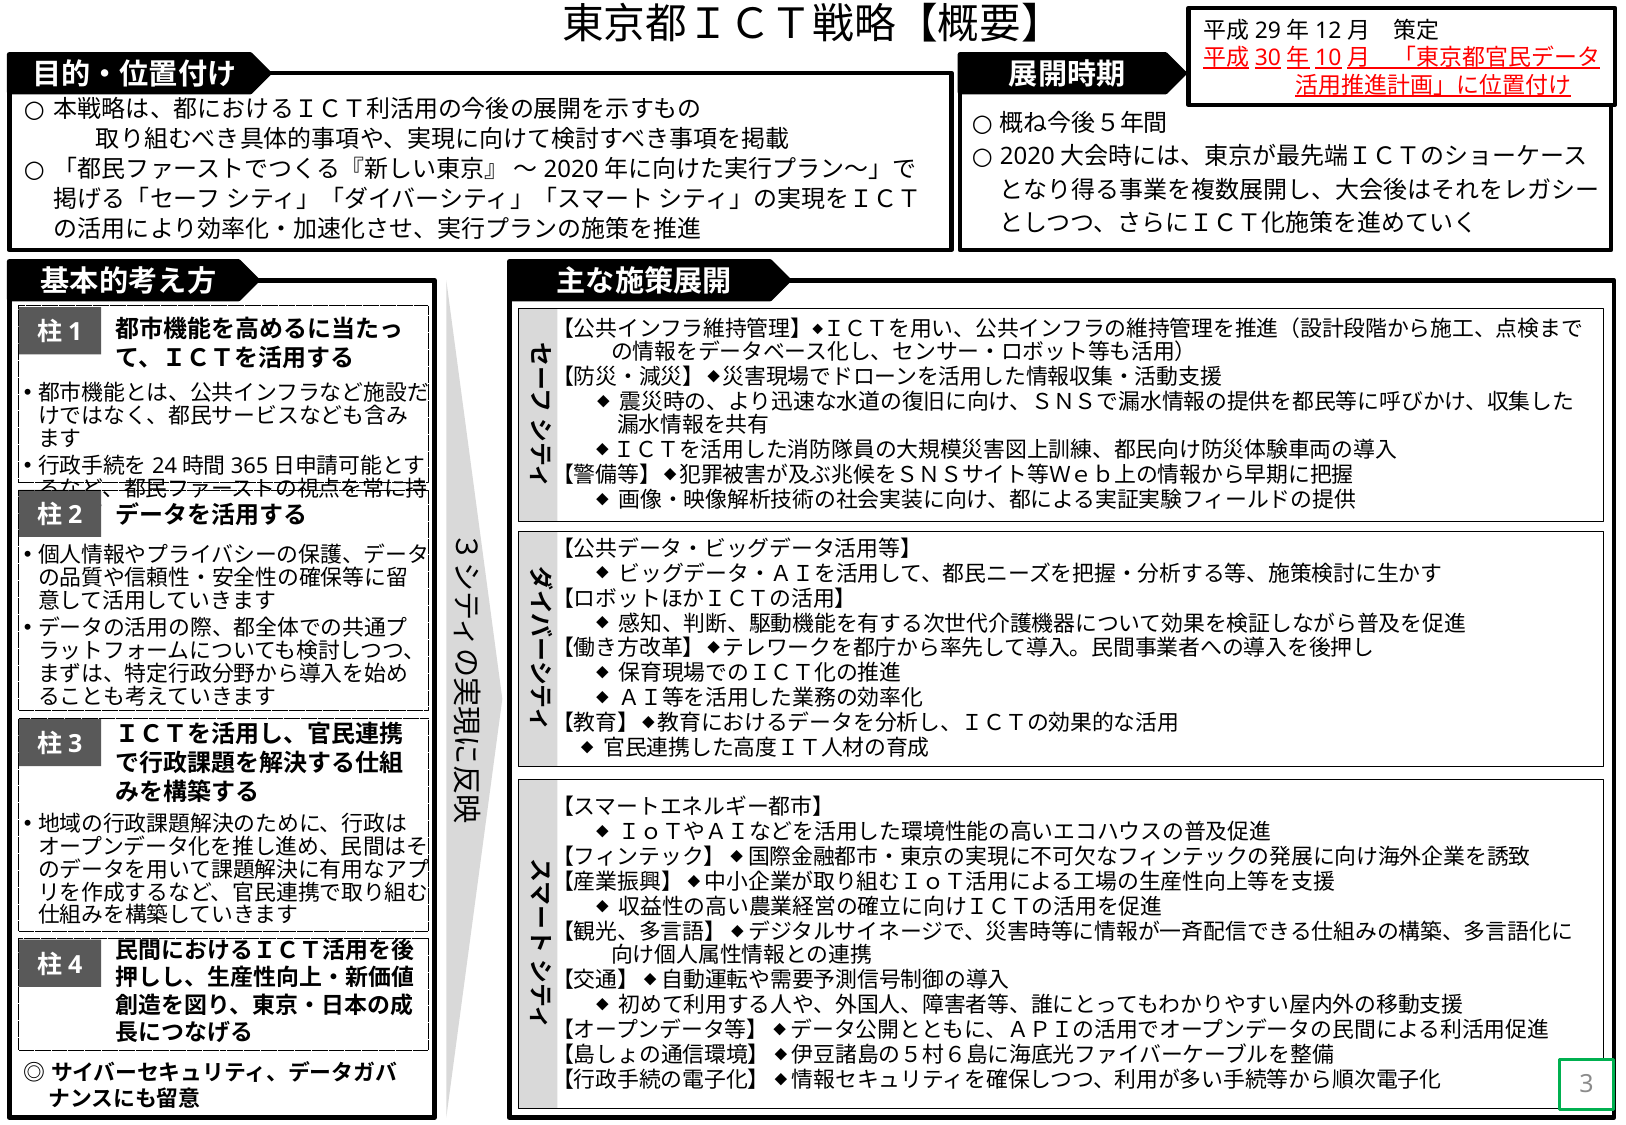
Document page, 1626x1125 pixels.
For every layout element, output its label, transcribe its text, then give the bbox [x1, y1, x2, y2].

text_box [16, 940, 430, 1052]
text_box 概ね今後５年間 2020大会時には、東京が最先端ＩＣＴのショーケースとなり得る事業を複数展開し、大会後はそれをレガシーとしつつ、さらにＩＣＴ化施策を進めていく [958, 71, 1613, 252]
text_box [8, 714, 445, 932]
text_box 目的・位置付け [7, 52, 272, 95]
text_box [516, 529, 1605, 768]
text_box [516, 307, 1605, 524]
text_box [516, 778, 1605, 1111]
text_box 東京都ＩＣＴ戦略【概要】 [0, 0, 1625, 45]
text_box [7, 939, 437, 1120]
text_box ◎サイバーセキュリティ、データガバナンスにも留意 [7, 1059, 430, 1111]
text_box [8, 305, 445, 489]
text_box ３シティの実現に反映 [432, 248, 504, 1108]
text_box [444, 1108, 450, 1120]
text_box 本戦略は、都におけるＩＣＴ利活用の今後の展開を示すもの 取り組むべき具体的事項や、実現に向けて検討すべき事項を掲載 「都民ファーストでつくる『新しい東京』 ～2020年に向けた実行プラン～」で掲げる「セーフ シティ」「ダイバーシティ」「スマート シティ」の実現をＩＣＴの活用により効率化・加速化させ、実行プランの施策を推進 [7, 71, 953, 252]
text_box 基本的考え方 [7, 259, 260, 302]
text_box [8, 489, 445, 714]
text_box 展開時期 [957, 52, 1187, 95]
text_box 主な施策展開 [507, 259, 791, 302]
slide_number 3 [1559, 1059, 1614, 1110]
text_box [507, 278, 1616, 1120]
text_box 民間におけるＩＣＴ活用を後押しし、生産性向上・新価値創造を図り、東京・日本の成長につなげる [99, 940, 432, 1057]
text_box 平成29年12月 策定 平成30年10月 「東京都官民データ 活用推進計画」に位置付け [1188, 7, 1615, 105]
text_box [7, 278, 432, 304]
